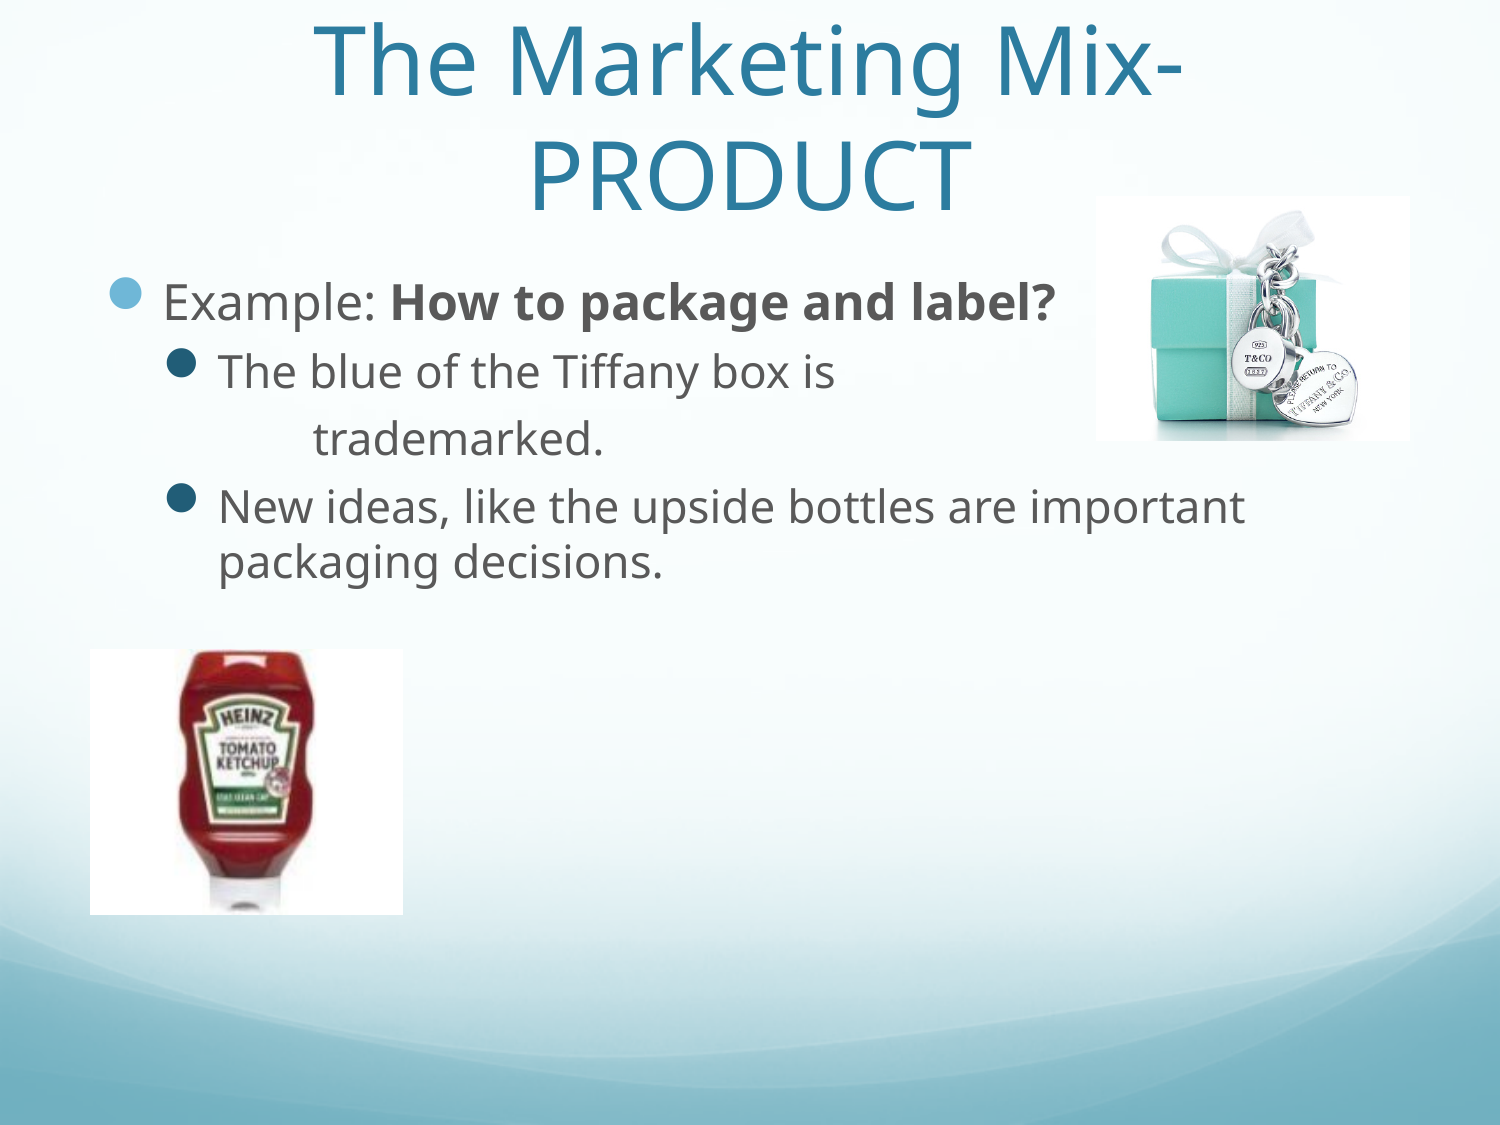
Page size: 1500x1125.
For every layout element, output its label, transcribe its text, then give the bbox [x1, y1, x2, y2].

picture [1096, 196, 1410, 442]
title The Marketing Mix- PRODUCT [90, 17, 1410, 237]
picture [89, 649, 404, 915]
list Example: How to package and label? The blue of the Tiffany box is trademarked. New ideas, like the upside bottles are important packaging decisions. [90, 262, 1410, 975]
